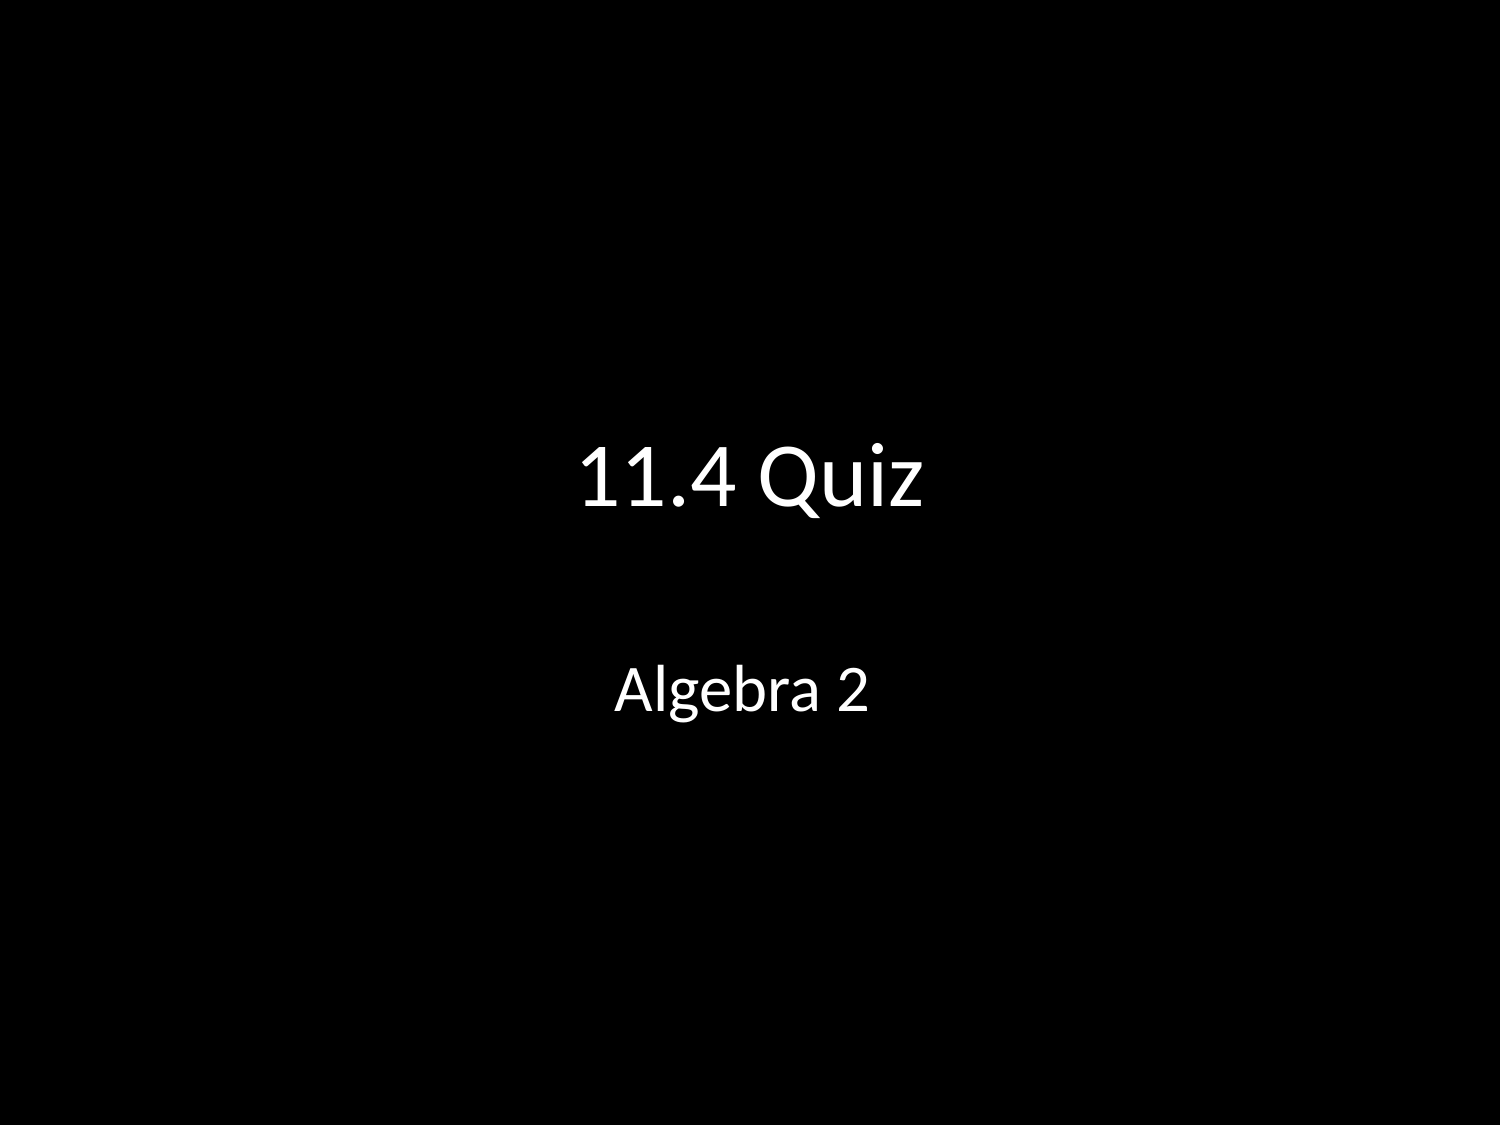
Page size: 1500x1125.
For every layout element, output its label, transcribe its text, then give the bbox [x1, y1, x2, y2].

subtitle Algebra 2 [225, 637, 1275, 925]
title 11.4 Quiz [112, 349, 1388, 591]
